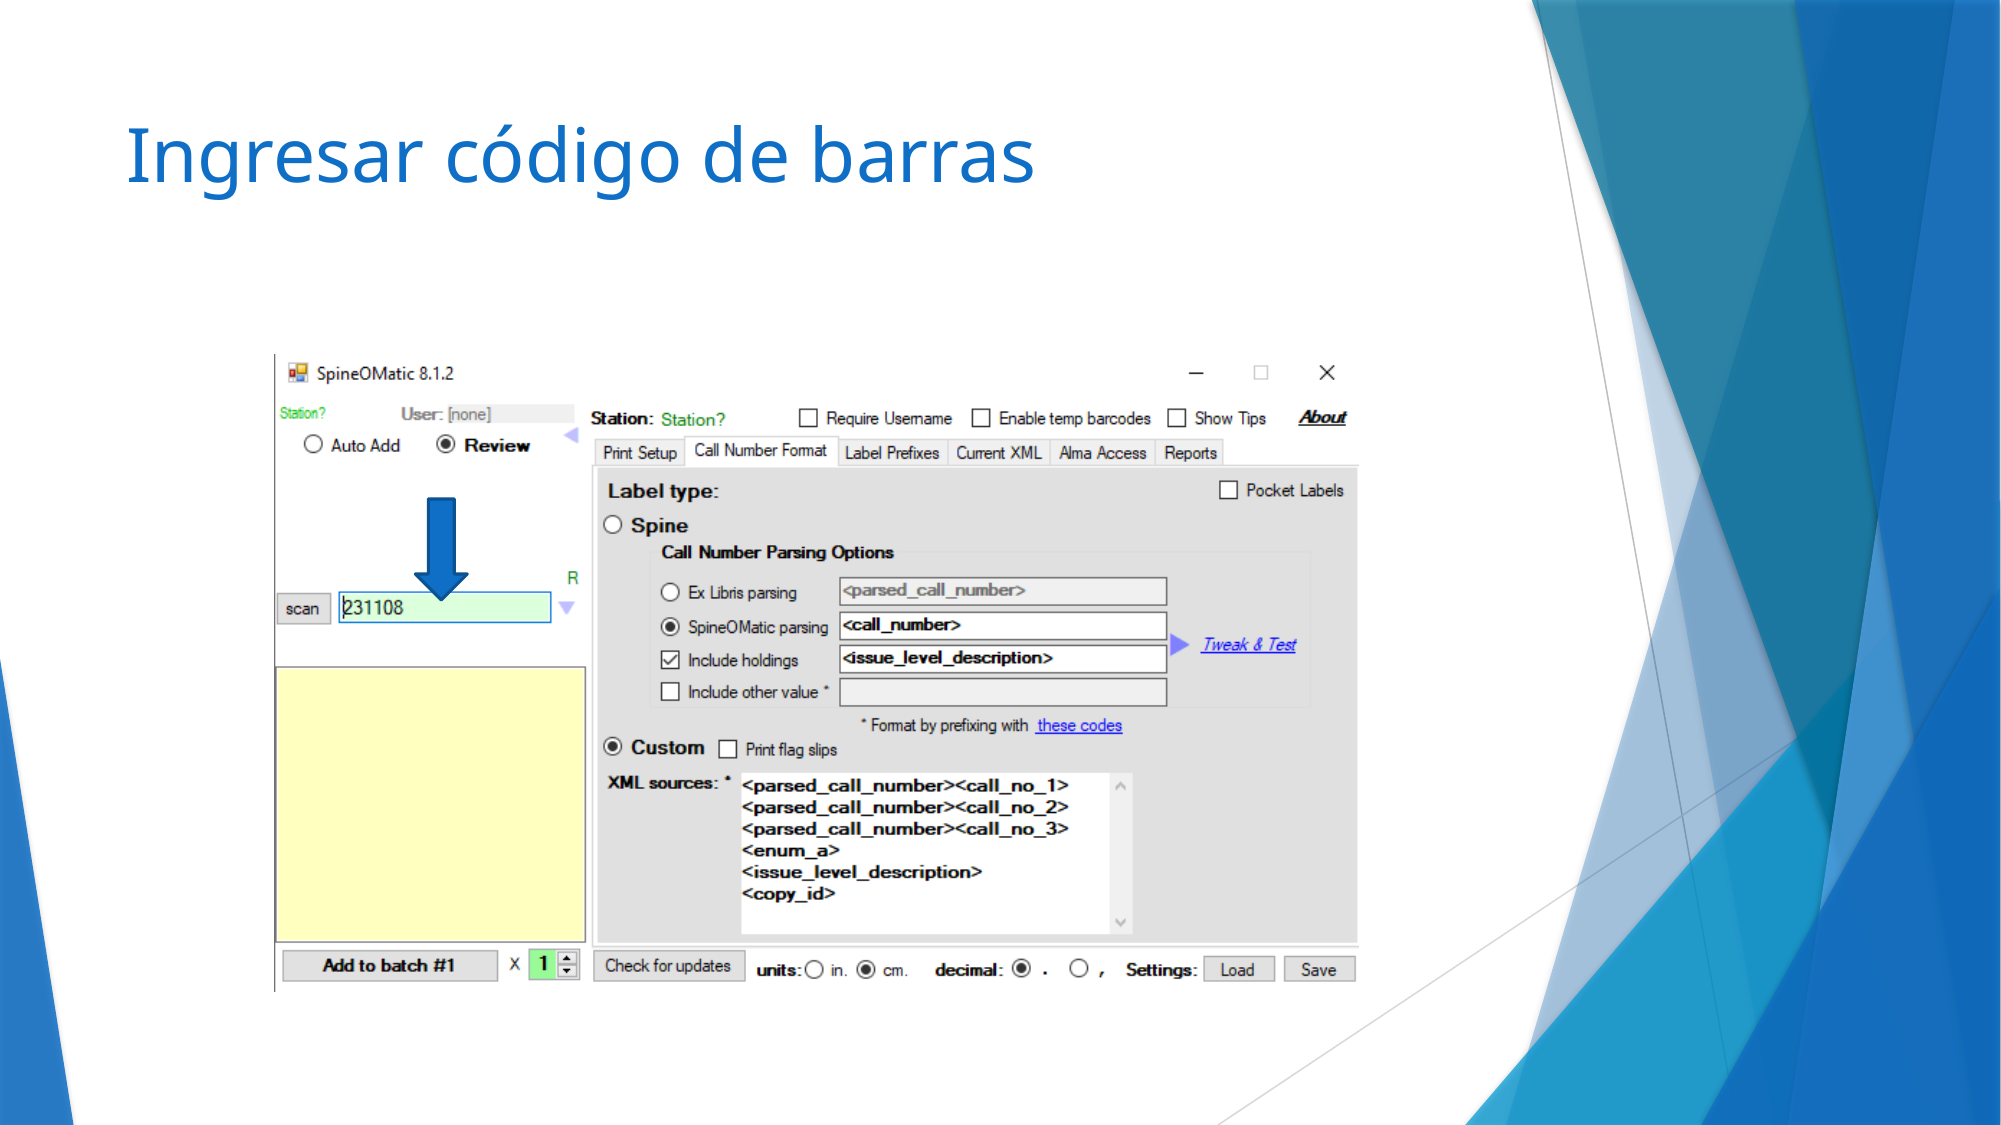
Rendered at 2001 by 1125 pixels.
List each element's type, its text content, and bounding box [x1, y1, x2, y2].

title Ingresar código de barras [111, 99, 1522, 317]
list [273, 353, 1359, 992]
